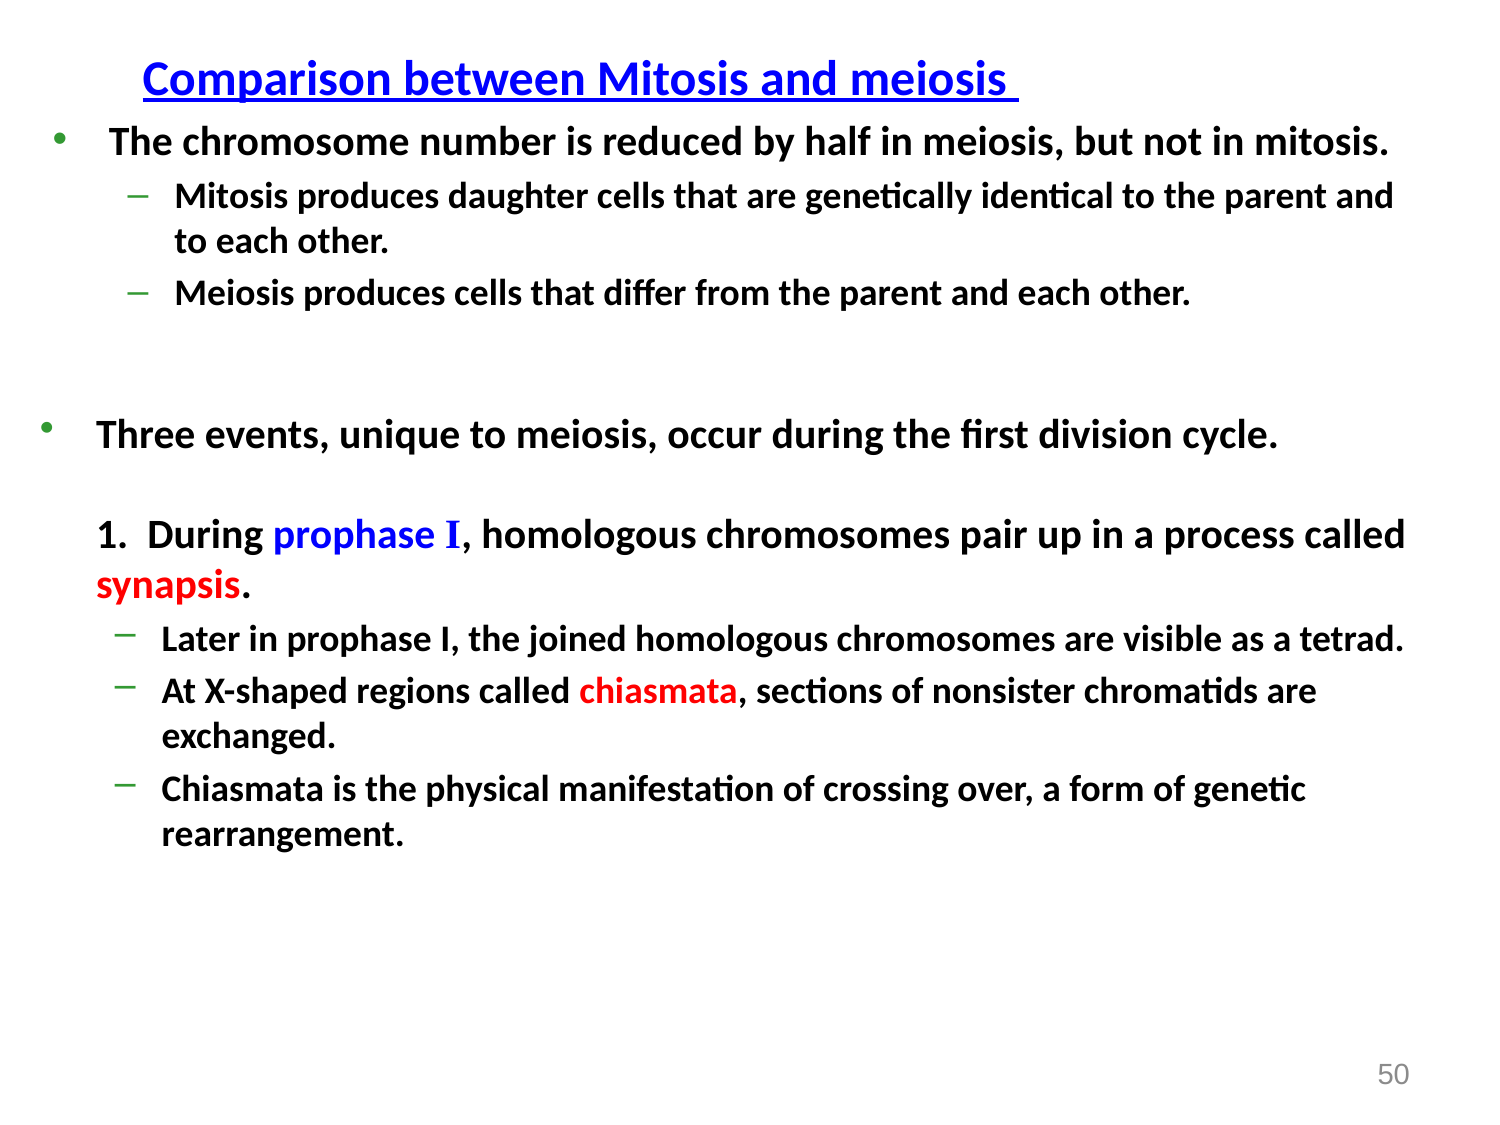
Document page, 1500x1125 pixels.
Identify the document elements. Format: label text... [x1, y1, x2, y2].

slide_number 50 [1074, 1042, 1425, 1103]
list Comparison between Mitosis and meiosis The chromosome number is reduced by half in meiosis, but not in mitosis. Mitosis produces daughter cells that are genetically identical to the parent and to each other. Meiosis produces cells that differ from the parent and each other. [37, 37, 1413, 399]
text_box Three events, unique to meiosis, occur during the first division cycle. 1. During prophase I, homologous chromosomes pair up in a process called synapsis. Later in prophase I, the joined homologous chromosomes are visible as a tetrad. At X-shaped regions called chiasmata, sections of nonsister chromatids are exchanged. Chiasmata is the physical manifestation of crossing over, a form of genetic rearrangement. [24, 399, 1475, 862]
